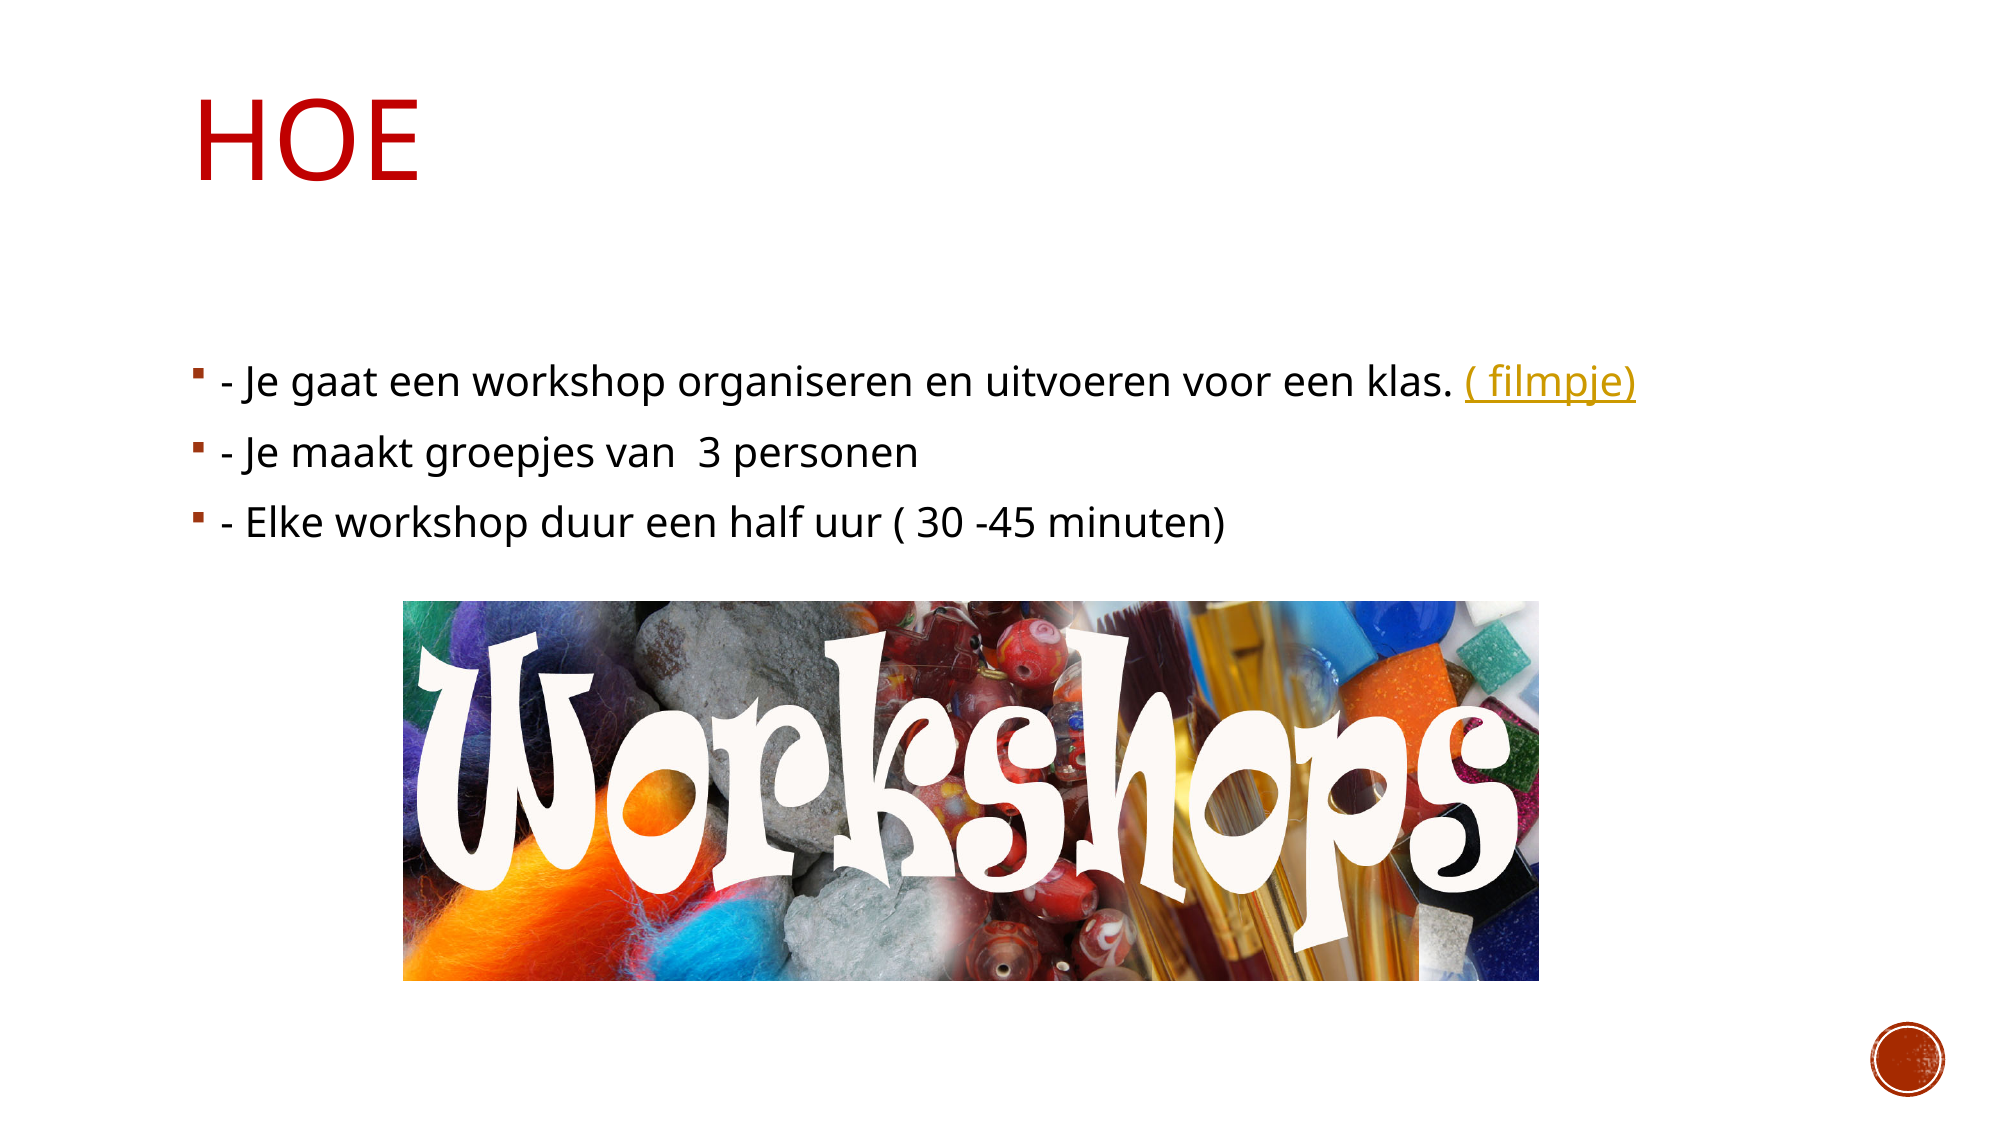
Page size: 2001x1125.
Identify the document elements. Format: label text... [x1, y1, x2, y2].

picture [723, 921, 733, 926]
picture [676, 974, 686, 981]
picture [403, 601, 1539, 981]
list - Je gaat een workshop organiseren en uitvoeren voor een klas. ( filmpje) - Je maakt groepjes van 3 personen - Elke workshop duur een half uur ( 30 -45 minuten) [175, 348, 1826, 1013]
title Hoe [175, 79, 1826, 344]
